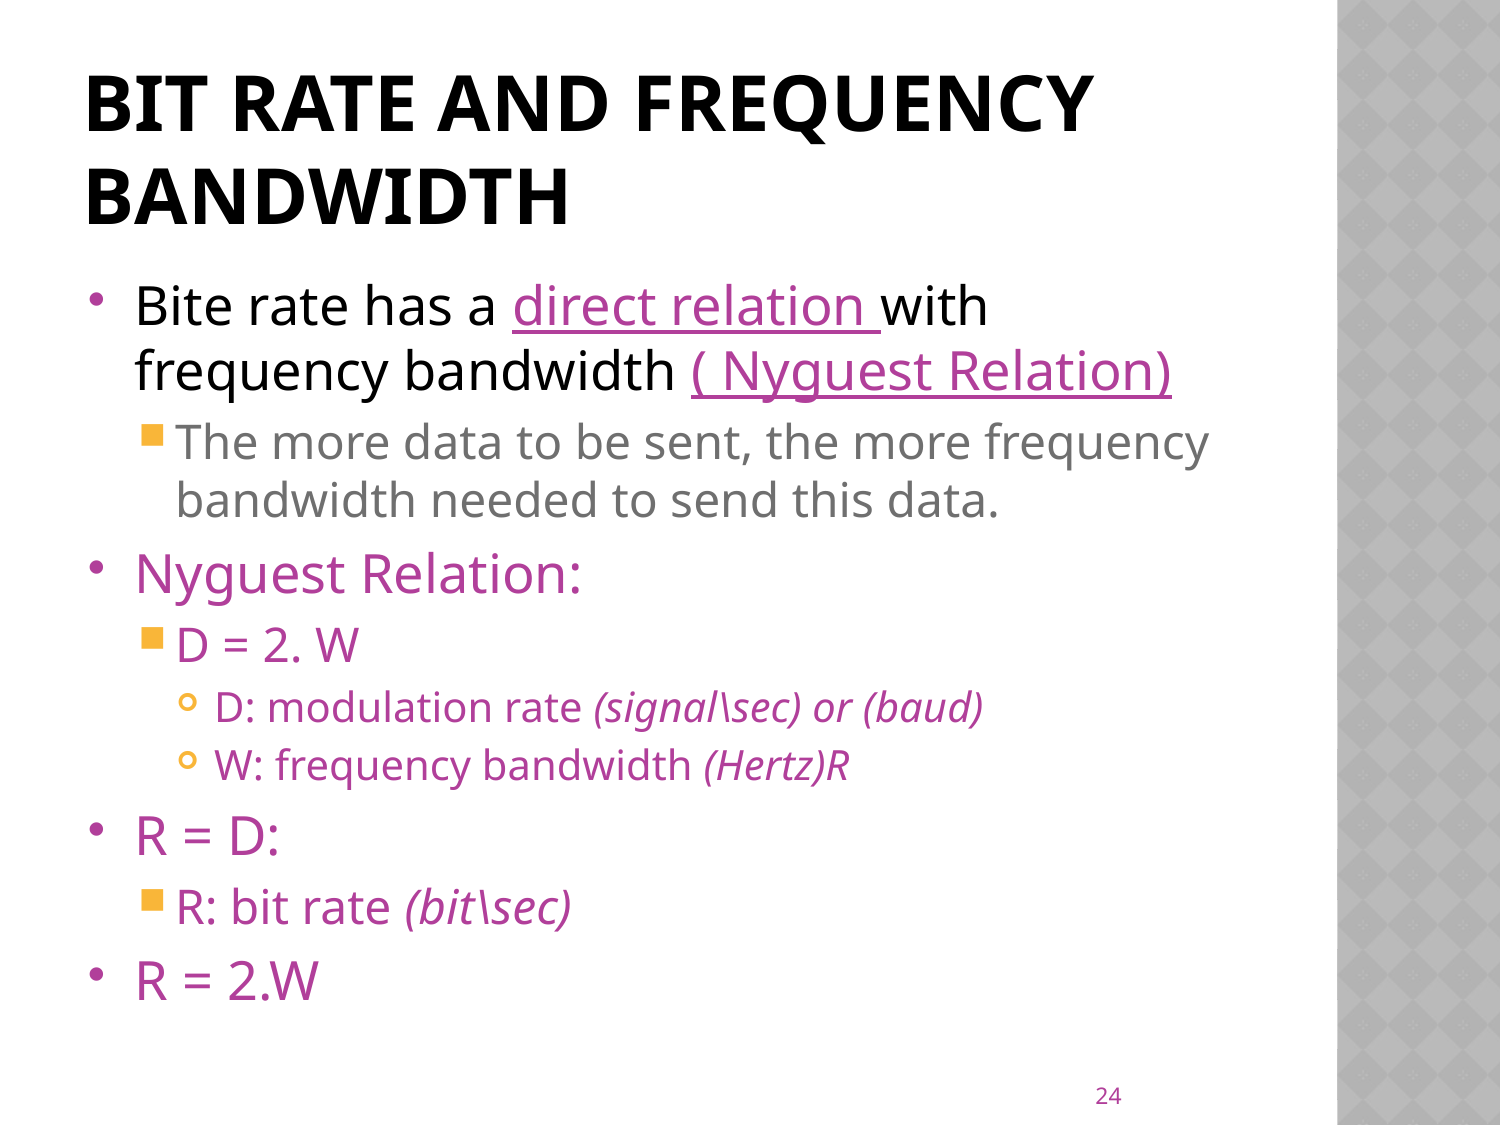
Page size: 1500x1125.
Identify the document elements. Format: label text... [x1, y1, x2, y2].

slide_number 24 [1025, 1075, 1122, 1113]
title Bit rate and frequency bandwidth [75, 52, 1263, 240]
list Bite rate has a direct relation with frequency bandwidth ( Nyguest Relation) The more data to be sent, the more frequency bandwidth needed to send this data. Nyguest Relation: D = 2. W D: modulation rate (signal\sec) or (baud) W: frequency bandwidth (Hertz)R R = D: R: bit rate (bit\sec) R = 2.W [75, 264, 1263, 1059]
